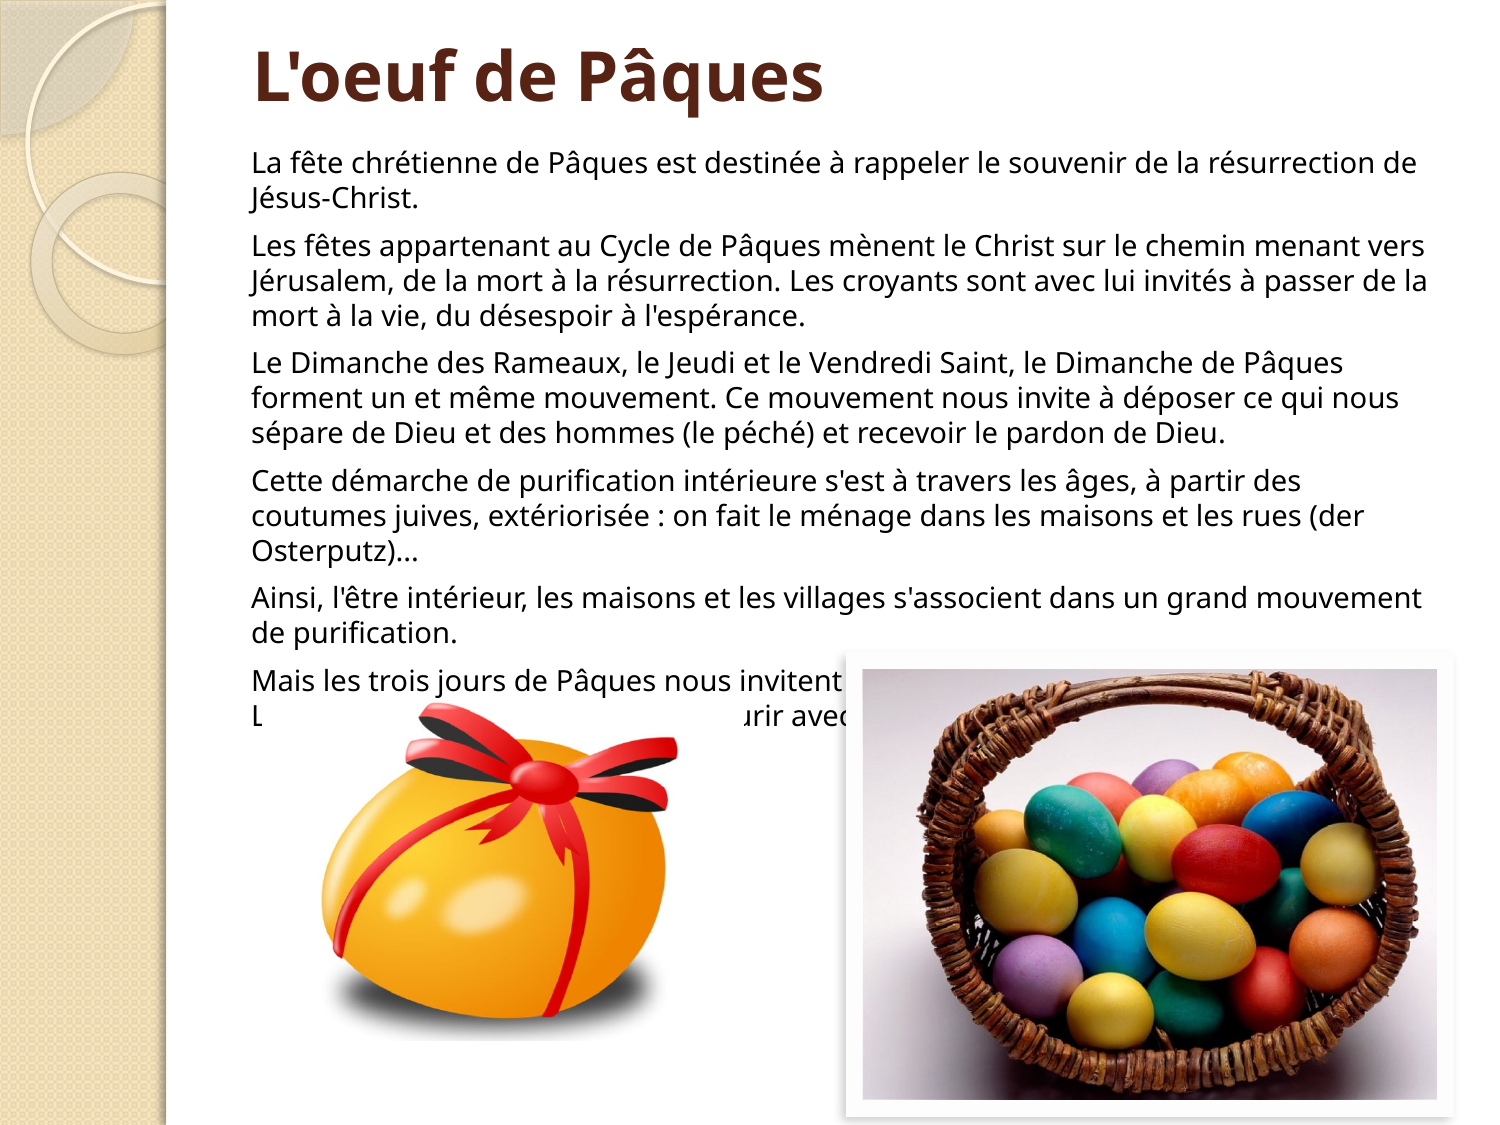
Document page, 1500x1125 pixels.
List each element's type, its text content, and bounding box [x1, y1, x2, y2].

title L'oeuf de Pâques [237, 24, 1468, 213]
picture [262, 699, 744, 1041]
picture [862, 668, 1438, 1101]
list La fête chrétienne de Pâques est destinée à rappeler le souvenir de la résurrection de Jésus-Christ. Les fêtes appartenant au Cycle de Pâques mènent le Christ sur le chemin menant vers Jérusalem, de la mort à la résurrection. Les croyants sont avec lui invités à passer de la mort à la vie, du désespoir à l'espérance. Le Dimanche des Rameaux, le Jeudi et le Vendredi Saint, le Dimanche de Pâques forment un et même mouvement. Ce mouvement nous invite à déposer ce qui nous sépare de Dieu et des hommes (le péché) et recevoir le pardon de Dieu. Cette démarche de purification intérieure s'est à travers les âges, à partir des coutumes juives, extériorisée : on fait le ménage dans les maisons et les rues (der Osterputz)... Ainsi, l'être intérieur, les maisons et les villages s'associent dans un grand mouvement de purification. Mais les trois jours de Pâques nous invitent à un mouvement plus profond encore. L'Apôtre Paul le décrivait ainsi : "mourir avec le Christ et ressusciter avec lui" [225, 137, 1455, 925]
